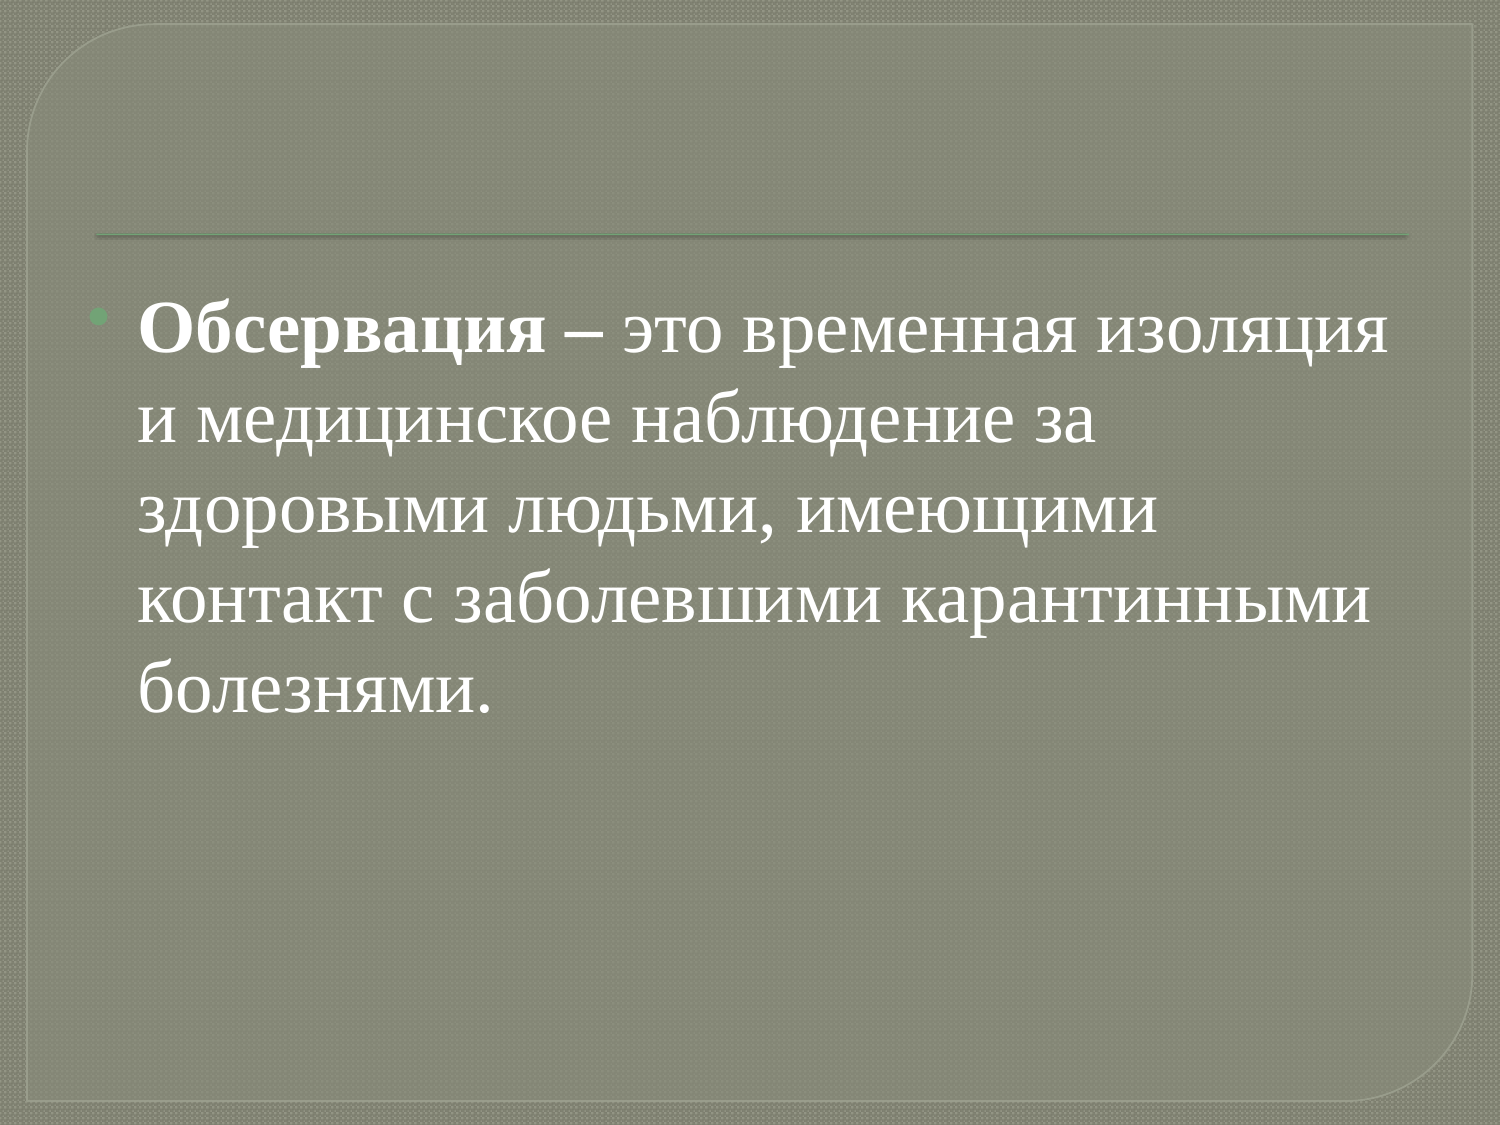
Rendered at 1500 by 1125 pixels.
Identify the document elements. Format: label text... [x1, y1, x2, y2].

list Обсервация – это временная изоляция и медицинское наблюдение за здоровыми людьми, имеющими контакт с заболевшими карантинными болезнями. [75, 270, 1425, 1013]
